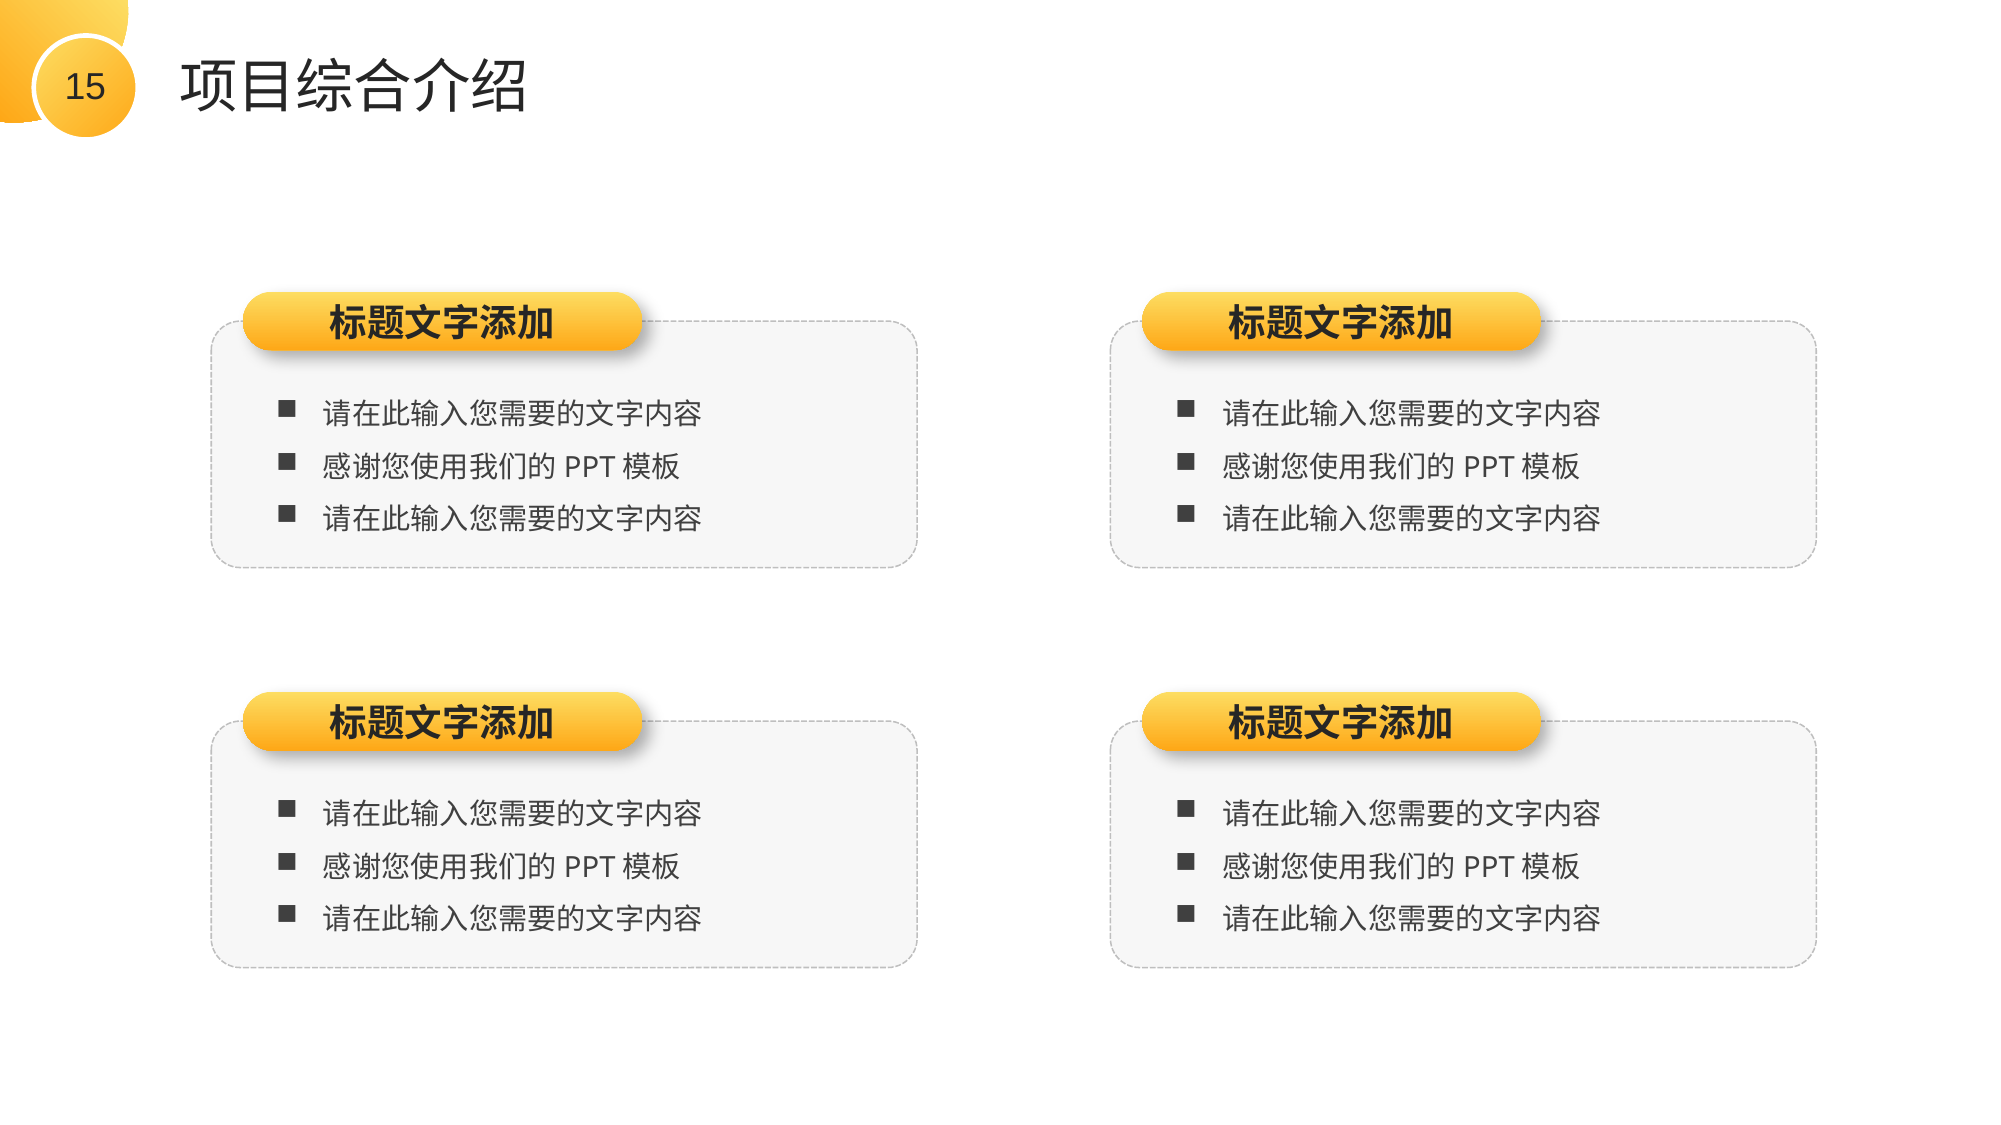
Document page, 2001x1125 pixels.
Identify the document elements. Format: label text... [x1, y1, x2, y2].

text_box [211, 721, 918, 968]
text_box [611, 691, 642, 751]
text_box [1110, 321, 1817, 568]
text_box 请在此输入您需要的文字内容 感谢您使用我们的PPT模板 请在此输入您需要的文字内容 [261, 370, 853, 543]
text_box [243, 291, 273, 351]
text_box 请在此输入您需要的文字内容 感谢您使用我们的PPT模板 请在此输入您需要的文字内容 [261, 770, 853, 943]
text_box 请在此输入您需要的文字内容 感谢您使用我们的PPT模板 请在此输入您需要的文字内容 [1160, 770, 1753, 943]
text_box [1510, 691, 1542, 751]
text_box 项目综合介绍 [164, 42, 544, 127]
text_box 标题文字添加 [1172, 691, 1510, 752]
text_box [211, 321, 918, 568]
text_box [1142, 291, 1172, 351]
text_box 请在此输入您需要的文字内容 感谢您使用我们的PPT模板 请在此输入您需要的文字内容 [1160, 370, 1753, 543]
text_box [1142, 691, 1172, 751]
text_box [243, 691, 273, 751]
text_box [1510, 291, 1542, 351]
text_box [611, 291, 642, 351]
text_box [1110, 721, 1817, 968]
text_box 标题文字添加 [273, 291, 611, 352]
text_box 标题文字添加 [273, 691, 611, 752]
text_box 标题文字添加 [1172, 291, 1510, 352]
